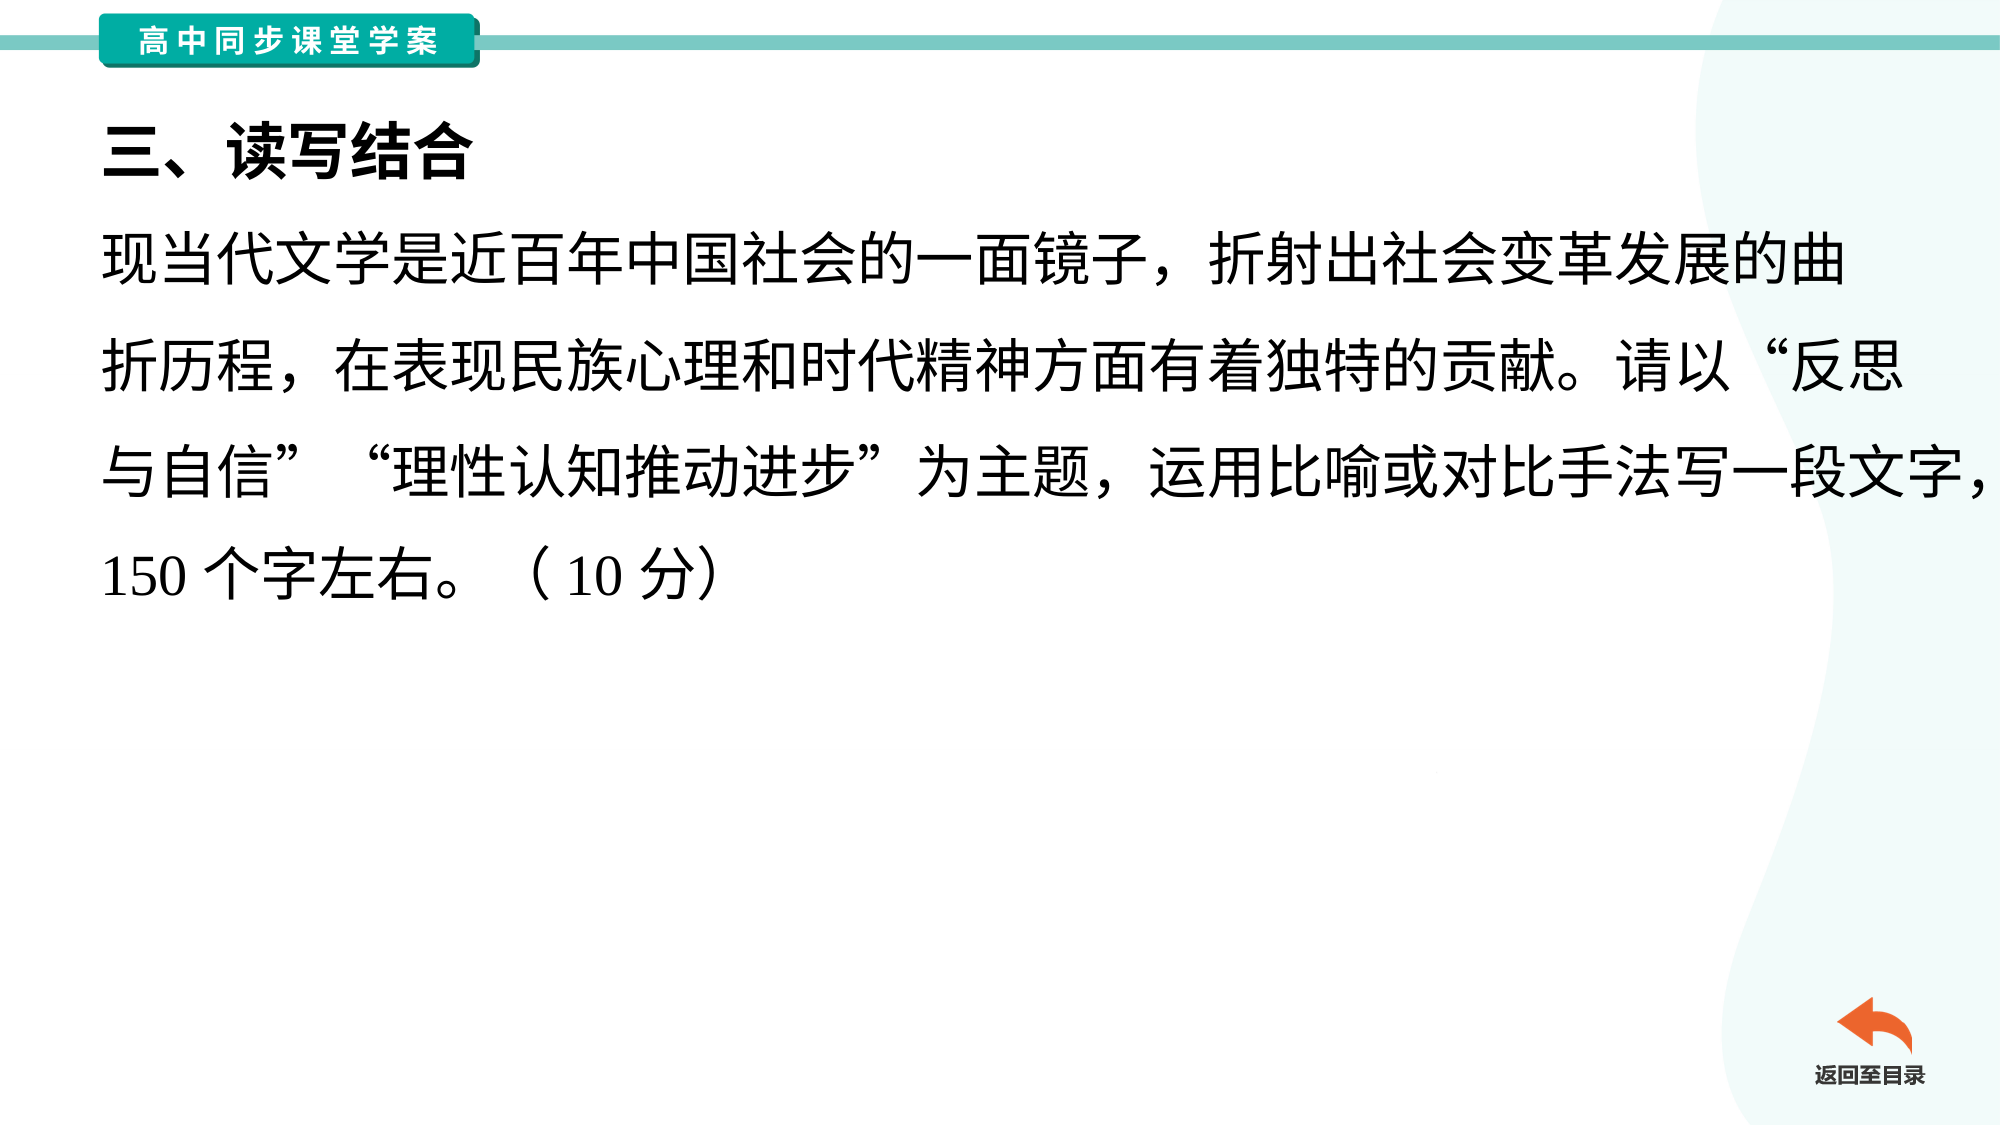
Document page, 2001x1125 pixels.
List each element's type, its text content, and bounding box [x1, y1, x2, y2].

text_box 三、读写结合 [100, 76, 1899, 186]
text_box 现当代文学是近百年中国社会的一面镜子，折射出社会变革发展的曲 折历程，在表现民族心理和时代精神方面有着独特的贡献。请以“反思 与自信”“理性认知推动进步”为主题，运用比喻或对比手法写一段文字， 150个字左右。（10分） [100, 186, 1899, 596]
picture [0, 0, 2000, 1125]
